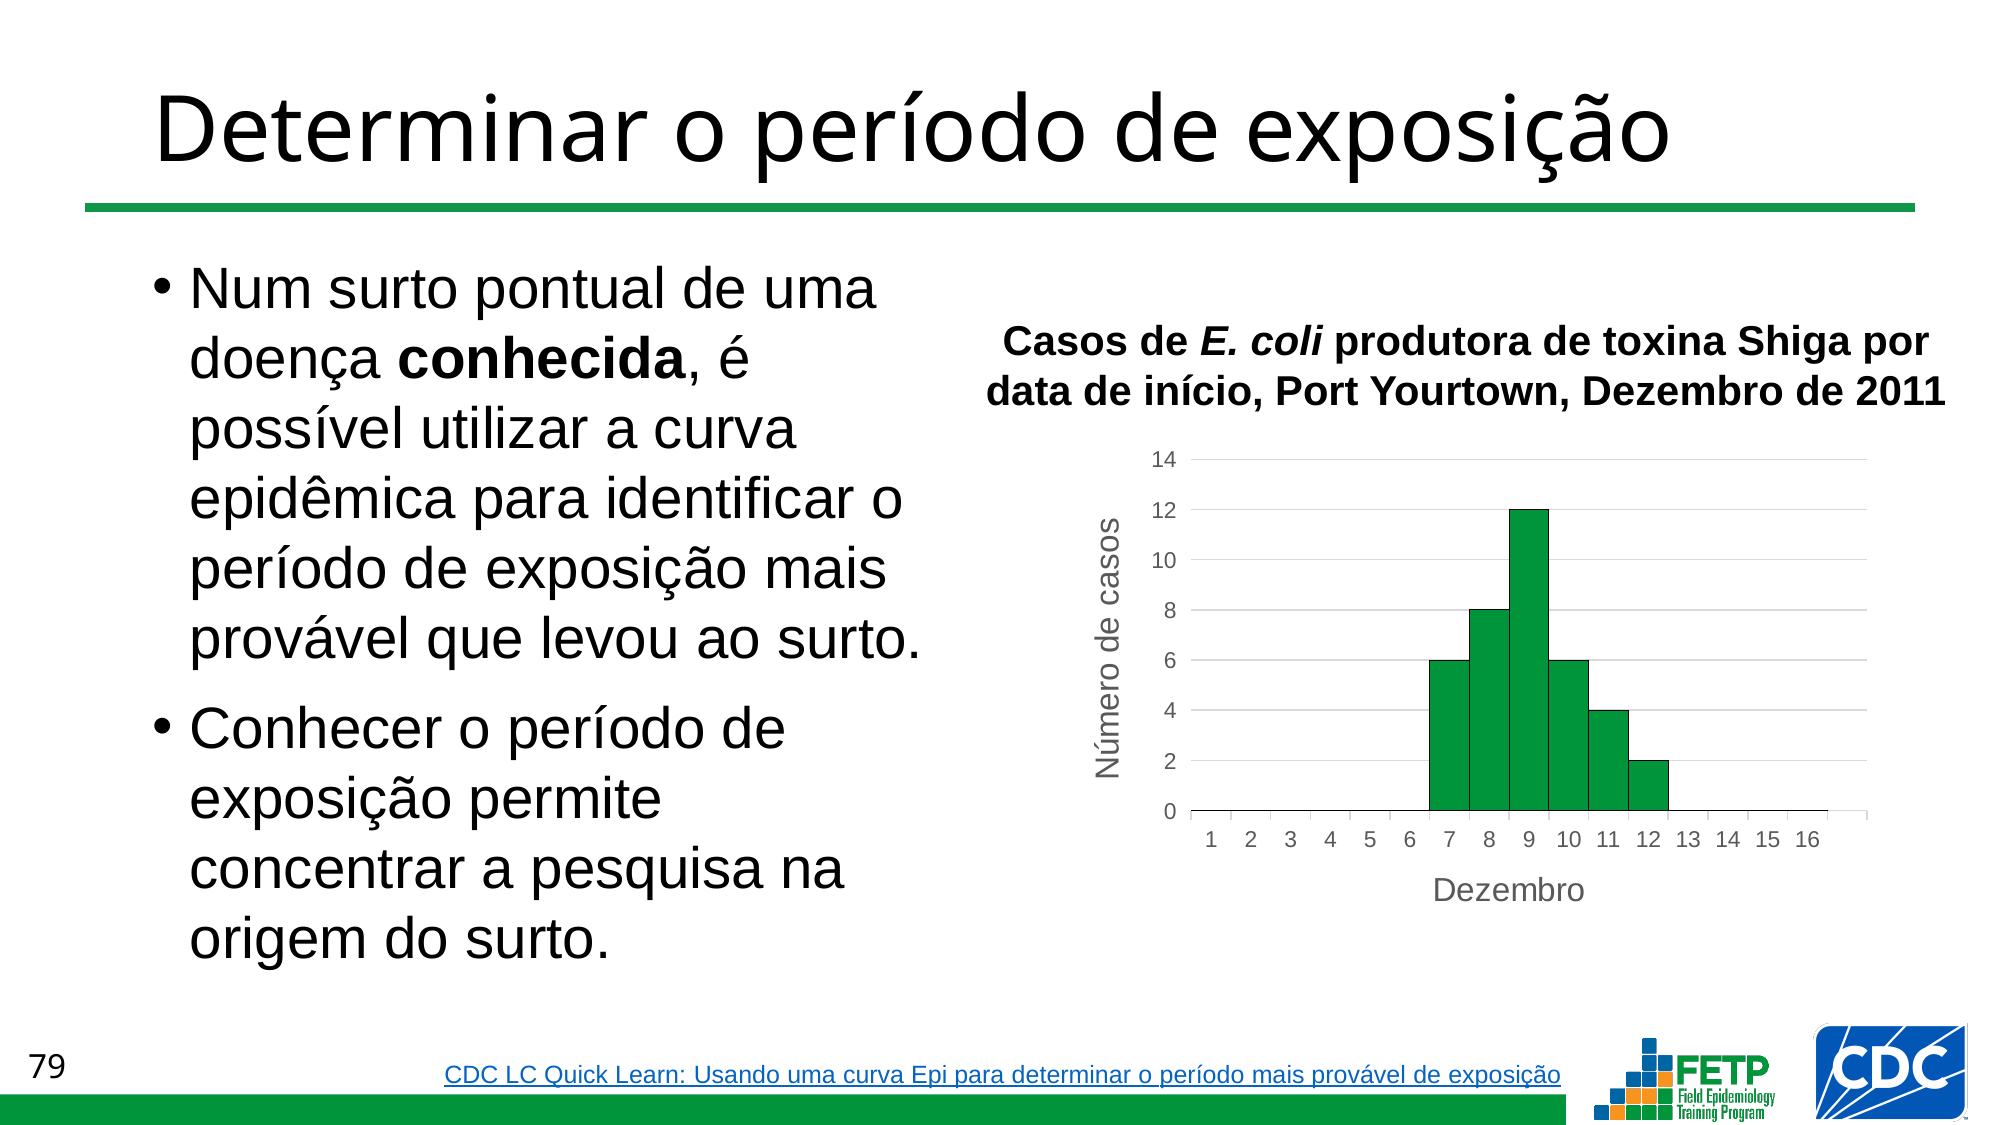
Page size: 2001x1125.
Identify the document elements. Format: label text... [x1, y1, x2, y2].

picture [1813, 1023, 1968, 1122]
list CDC LC Quick Learn: Usando uma curva Epi para determinar o período mais provável de exposição [331, 1062, 1576, 1070]
list Num surto pontual de uma doença conhecida, é possível utilizar a curva epidêmica para identificar o período de exposição mais provável que levou ao surto. Conhecer o período de exposição permite concentrar a pesquisa na origem do surto. [137, 242, 948, 1004]
text_box Casos de E. coli produtora de toxina Shiga por data de início, Port Yourtown, Dezembro de 2011 [960, 305, 1973, 439]
picture [1594, 1038, 1775, 1122]
title Determinar o período de exposição [137, 75, 1863, 207]
chart [1052, 435, 1884, 943]
